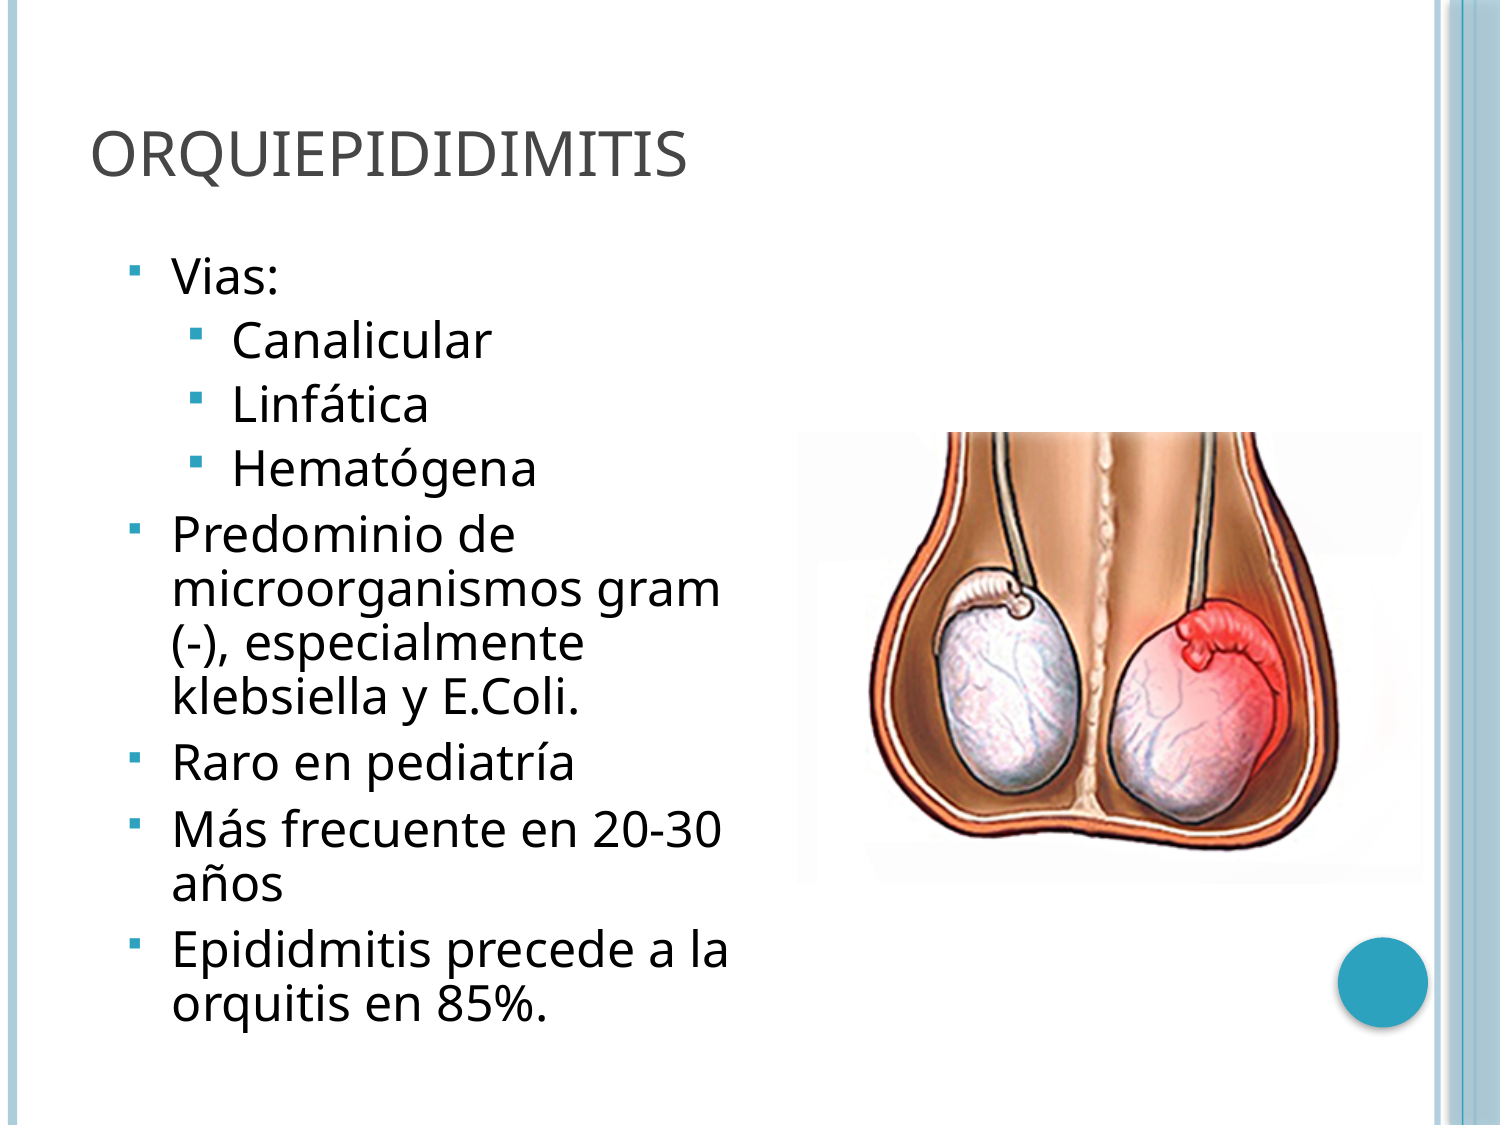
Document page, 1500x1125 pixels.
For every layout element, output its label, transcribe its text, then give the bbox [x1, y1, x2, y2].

picture [796, 431, 1423, 885]
title Orquiepididimitis [75, 45, 1300, 197]
list Vias: Canalicular Linfática Hematógena Predominio de microorganismos gram (-), especialmente klebsiella y E.Coli. Raro en pediatría Más frecuente en 20-30 años Epididmitis precede a la orquitis en 85%. [112, 243, 800, 1063]
